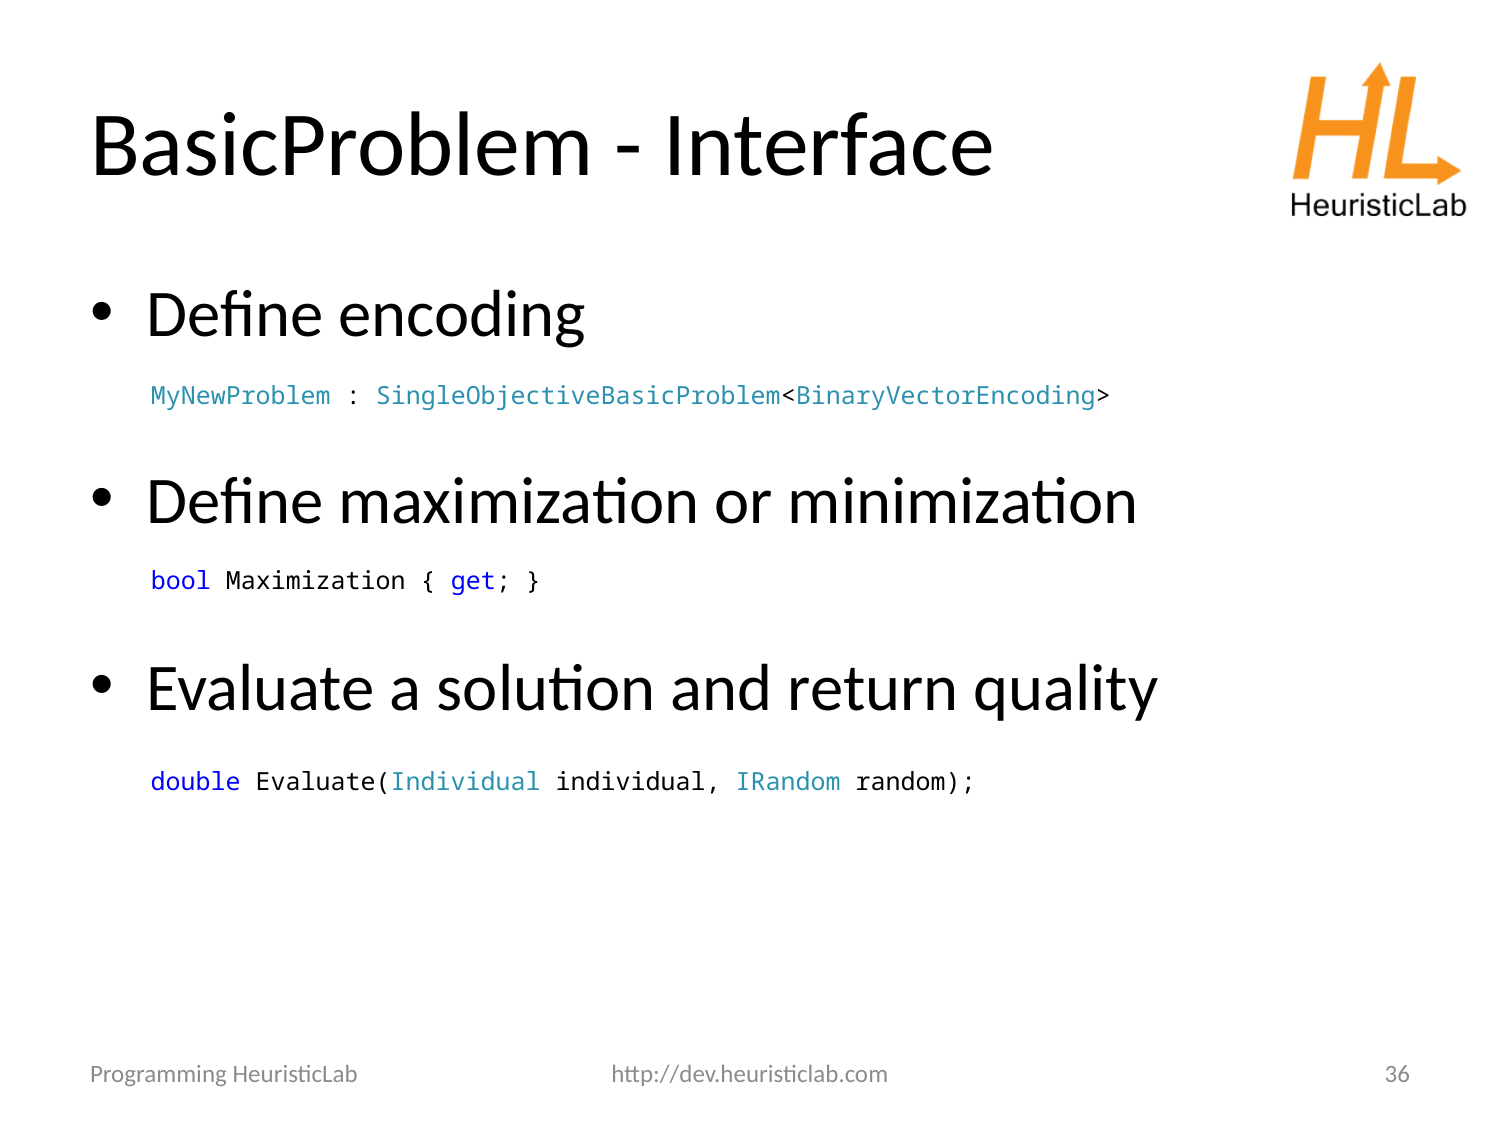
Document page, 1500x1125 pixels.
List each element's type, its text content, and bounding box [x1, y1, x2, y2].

list Define encoding Define maximization or minimization Evaluate a solution and return quality [75, 262, 1425, 1005]
text_box double Evaluate(Individual individual, IRandom random); [135, 758, 1105, 804]
picture [1281, 27, 1474, 244]
slide_number 36 [1074, 1042, 1425, 1103]
text_box bool Maximization { get; } [135, 557, 561, 602]
text_box MyNewProblem : SingleObjectiveBasicProblem<BinaryVectorEncoding> [135, 371, 1264, 417]
title BasicProblem - Interface [75, 45, 1282, 233]
slide_number Programming HeuristicLab [75, 1042, 425, 1103]
footer http://dev.heuristiclab.com [512, 1042, 988, 1103]
